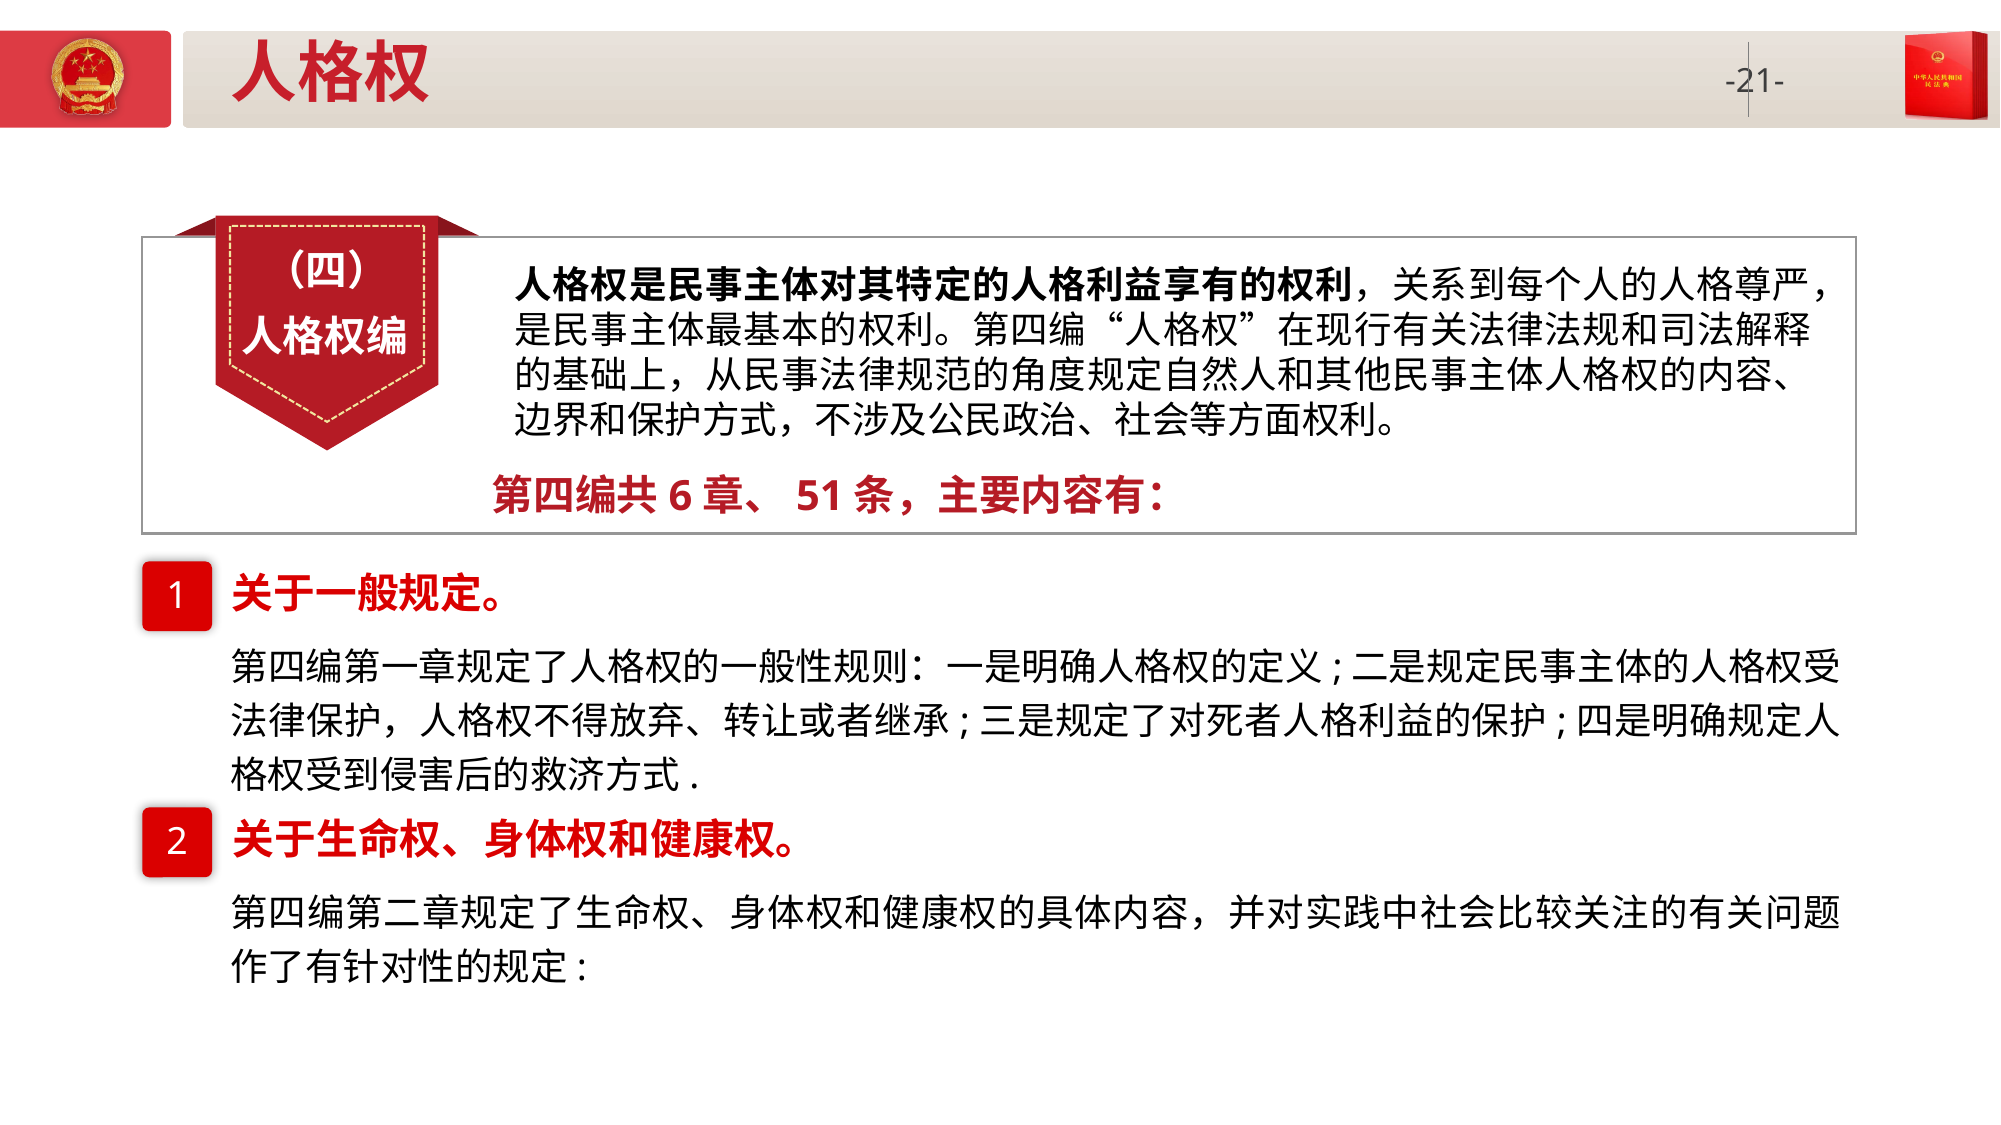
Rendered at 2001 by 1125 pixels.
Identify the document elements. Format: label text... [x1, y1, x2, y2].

text_box 1 [142, 561, 213, 632]
text_box 第四编第二章规定了生命权、身体权和健康权的具体内容，并对实践中社会比较关注的有关问题作了有针对性的规定: [215, 872, 1856, 996]
text_box [141, 236, 1857, 535]
picture [1865, 22, 2001, 120]
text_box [174, 215, 479, 451]
text_box 第四编共6章、51条，主要内容有： [476, 461, 1203, 527]
text_box 人格权是民事主体对其特定的人格利益享有的权利，关系到每个人的人格尊严，是民事主体最基本的权利。第四编“人格权”在现行有关法律法规和司法解释的基础上，从民事法律规范的角度规定自然人和其他民事主体人格权的内容、边界和保护方式，不涉及公民政治、社会等方面权利。 [499, 253, 1826, 449]
text_box 关于一般规定。 [217, 559, 540, 625]
title 人格权 [215, 36, 1749, 115]
text_box 关于生命权、身体权和健康权。 [218, 805, 833, 871]
text_box 第四编第一章规定了人格权的一般性规则：一是明确人格权的定义;二是规定民事主体的人格权受法律保护，人格权不得放弃、转让或者继承;三是规定了对死者人格利益的保护;四是明确规定人格权受到侵害后的救济方式. [215, 626, 1856, 804]
text_box 2 [142, 807, 213, 878]
picture [44, 38, 127, 117]
